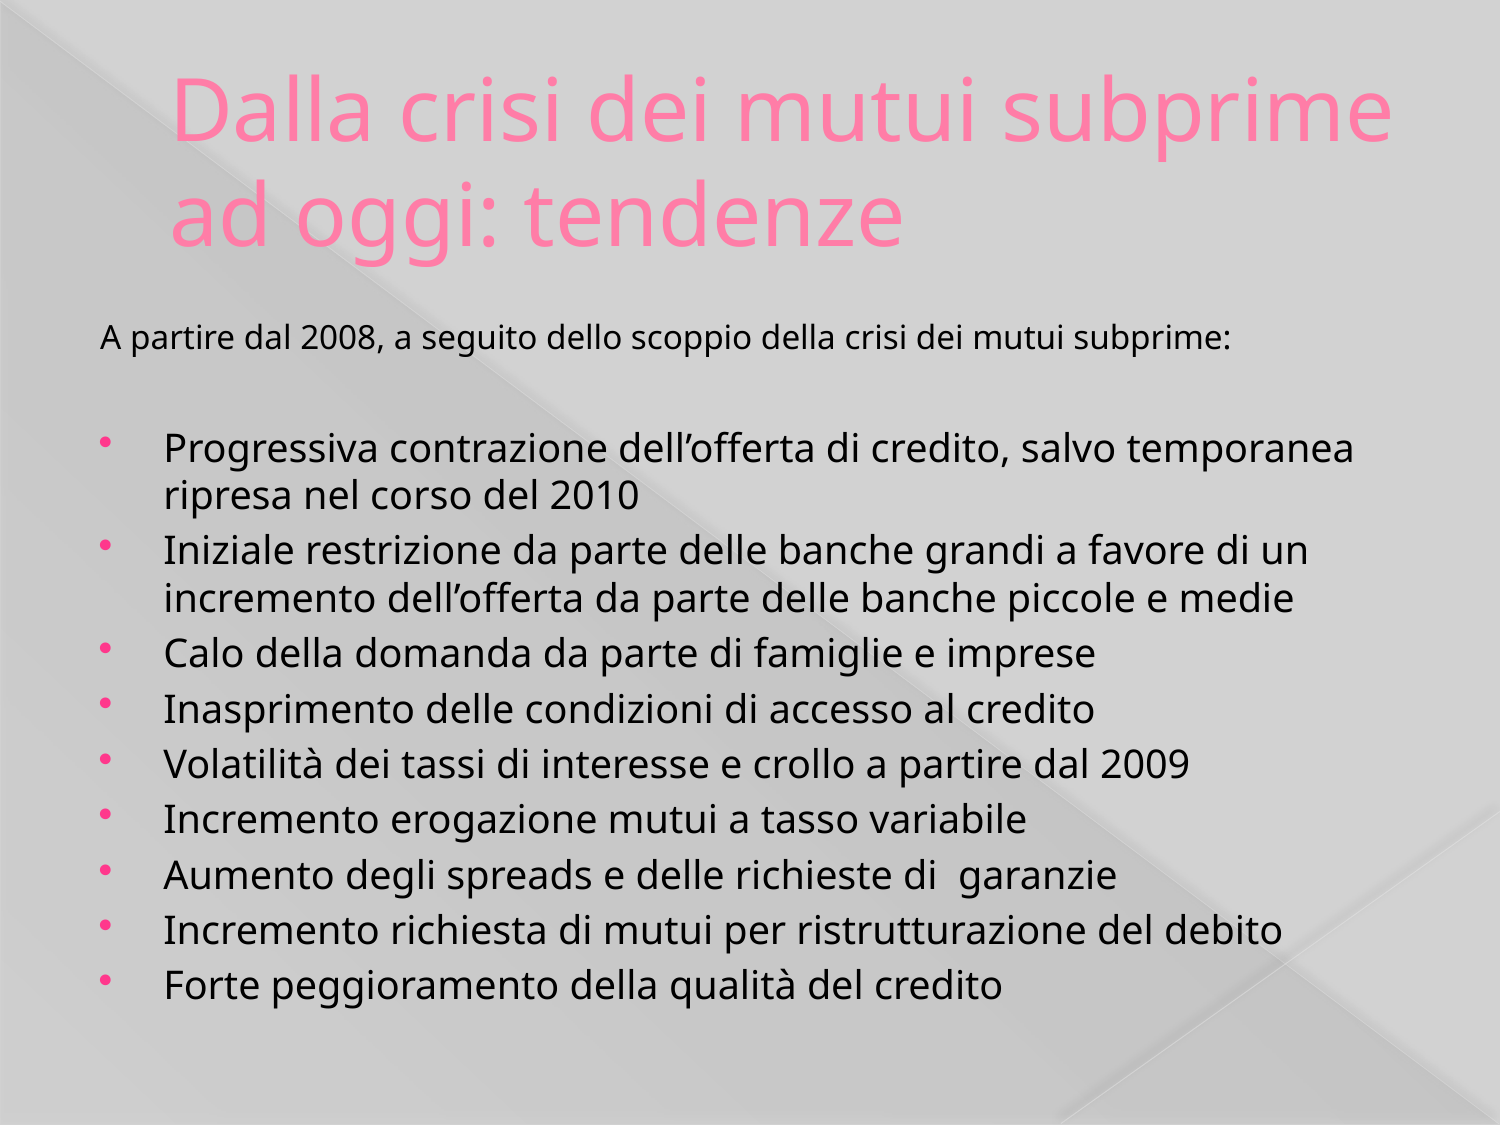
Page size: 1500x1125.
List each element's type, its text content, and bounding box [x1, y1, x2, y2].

list A partire dal 2008, a seguito dello scoppio della crisi dei mutui subprime: Progressiva contrazione dell’offerta di credito, salvo temporanea ripresa nel corso del 2010 Iniziale restrizione da parte delle banche grandi a favore di un incremento dell’offerta da parte delle banche piccole e medie Calo della domanda da parte di famiglie e imprese Inasprimento delle condizioni di accesso al credito Volatilità dei tassi di interesse e crollo a partire dal 2009 Incremento erogazione mutui a tasso variabile Aumento degli spreads e delle richieste di garanzie Incremento richiesta di mutui per ristrutturazione del debito Forte peggioramento della qualità del credito [75, 308, 1425, 1059]
title Dalla crisi dei mutui subprime ad oggi: tendenze [75, 43, 1425, 274]
